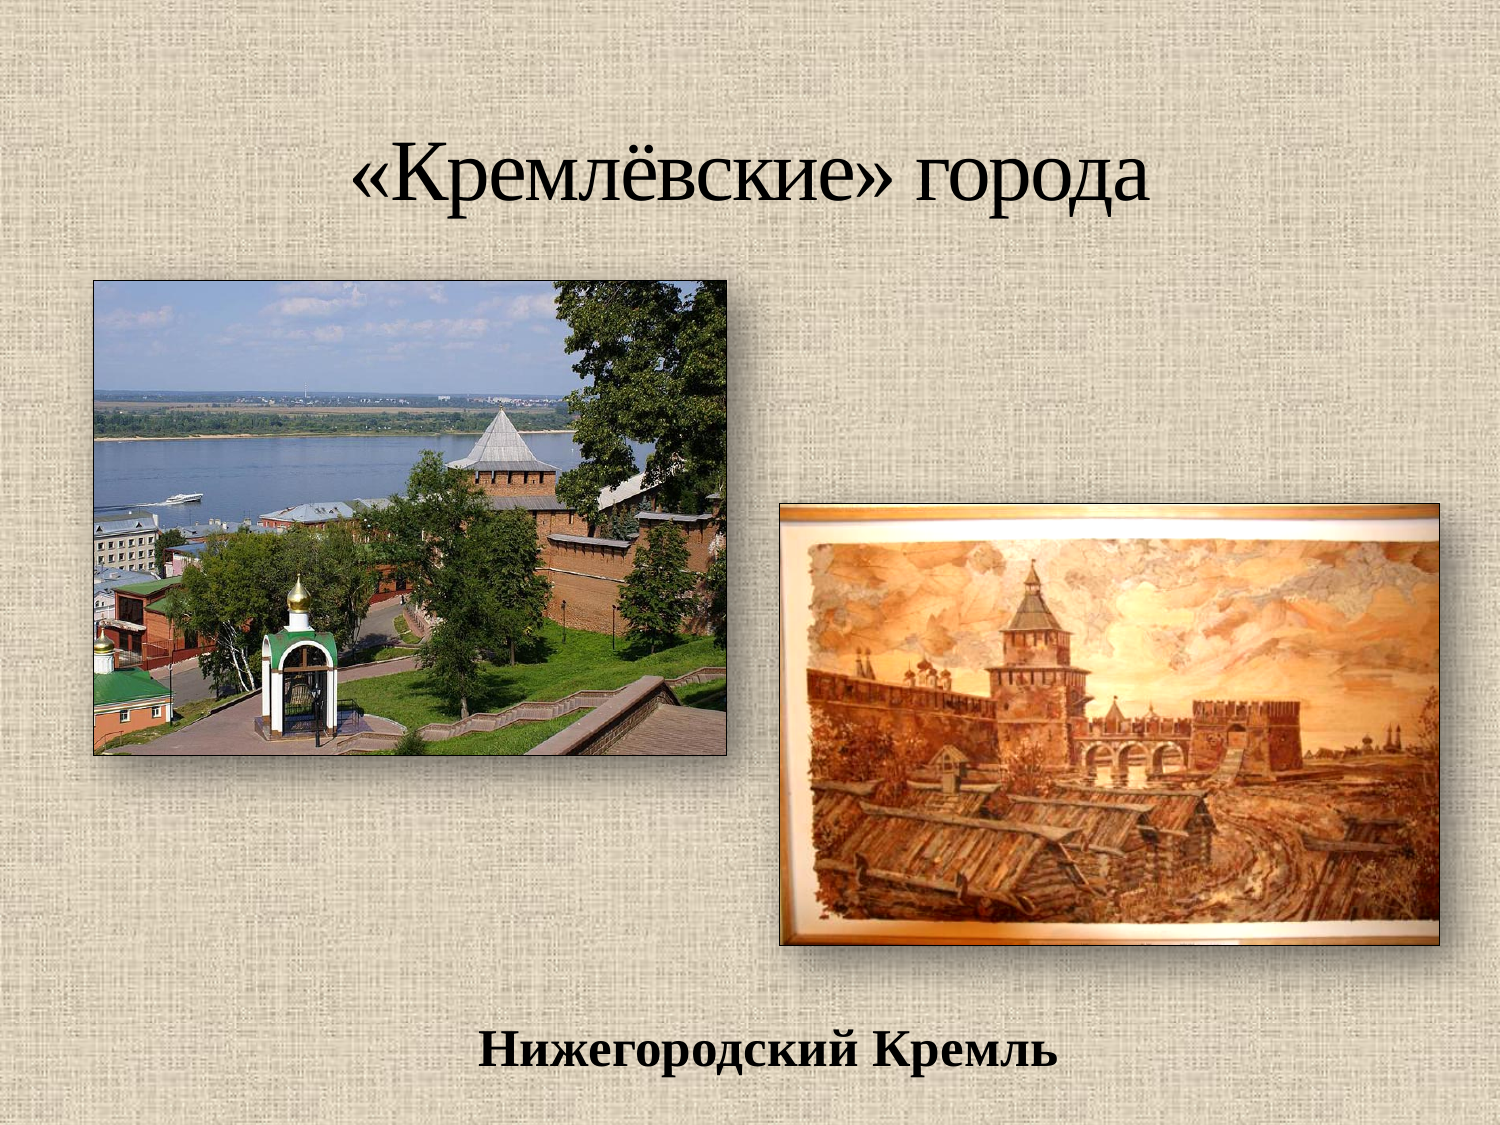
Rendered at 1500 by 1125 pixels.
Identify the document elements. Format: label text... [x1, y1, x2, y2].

title «Кремлёвские» города [74, 24, 1425, 225]
list Нижегородский Кремль [93, 789, 1444, 1086]
list Нижегородский Кремль [93, 246, 1444, 491]
picture [0, 0, 1500, 1125]
